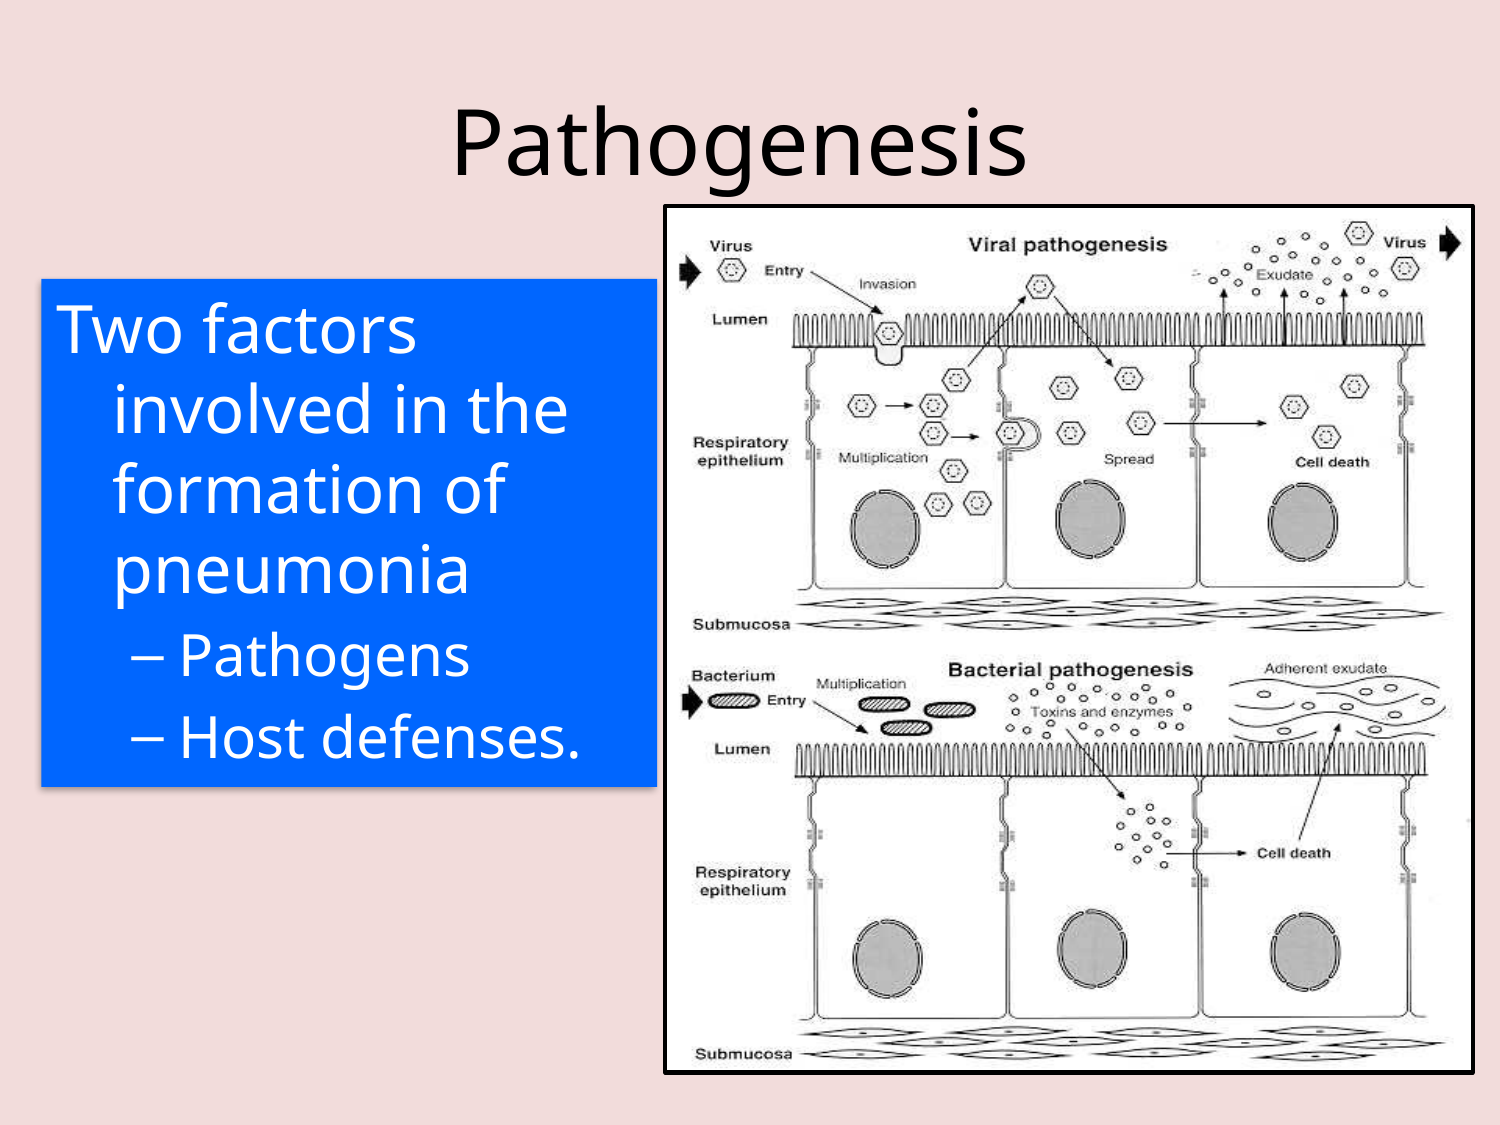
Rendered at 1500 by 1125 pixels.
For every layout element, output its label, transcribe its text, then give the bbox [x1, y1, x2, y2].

list Two factors involved in the formation of pneumonia Pathogens Host defenses. [41, 278, 658, 787]
picture [666, 207, 1471, 1071]
title Pathogenesis [75, 45, 1425, 233]
